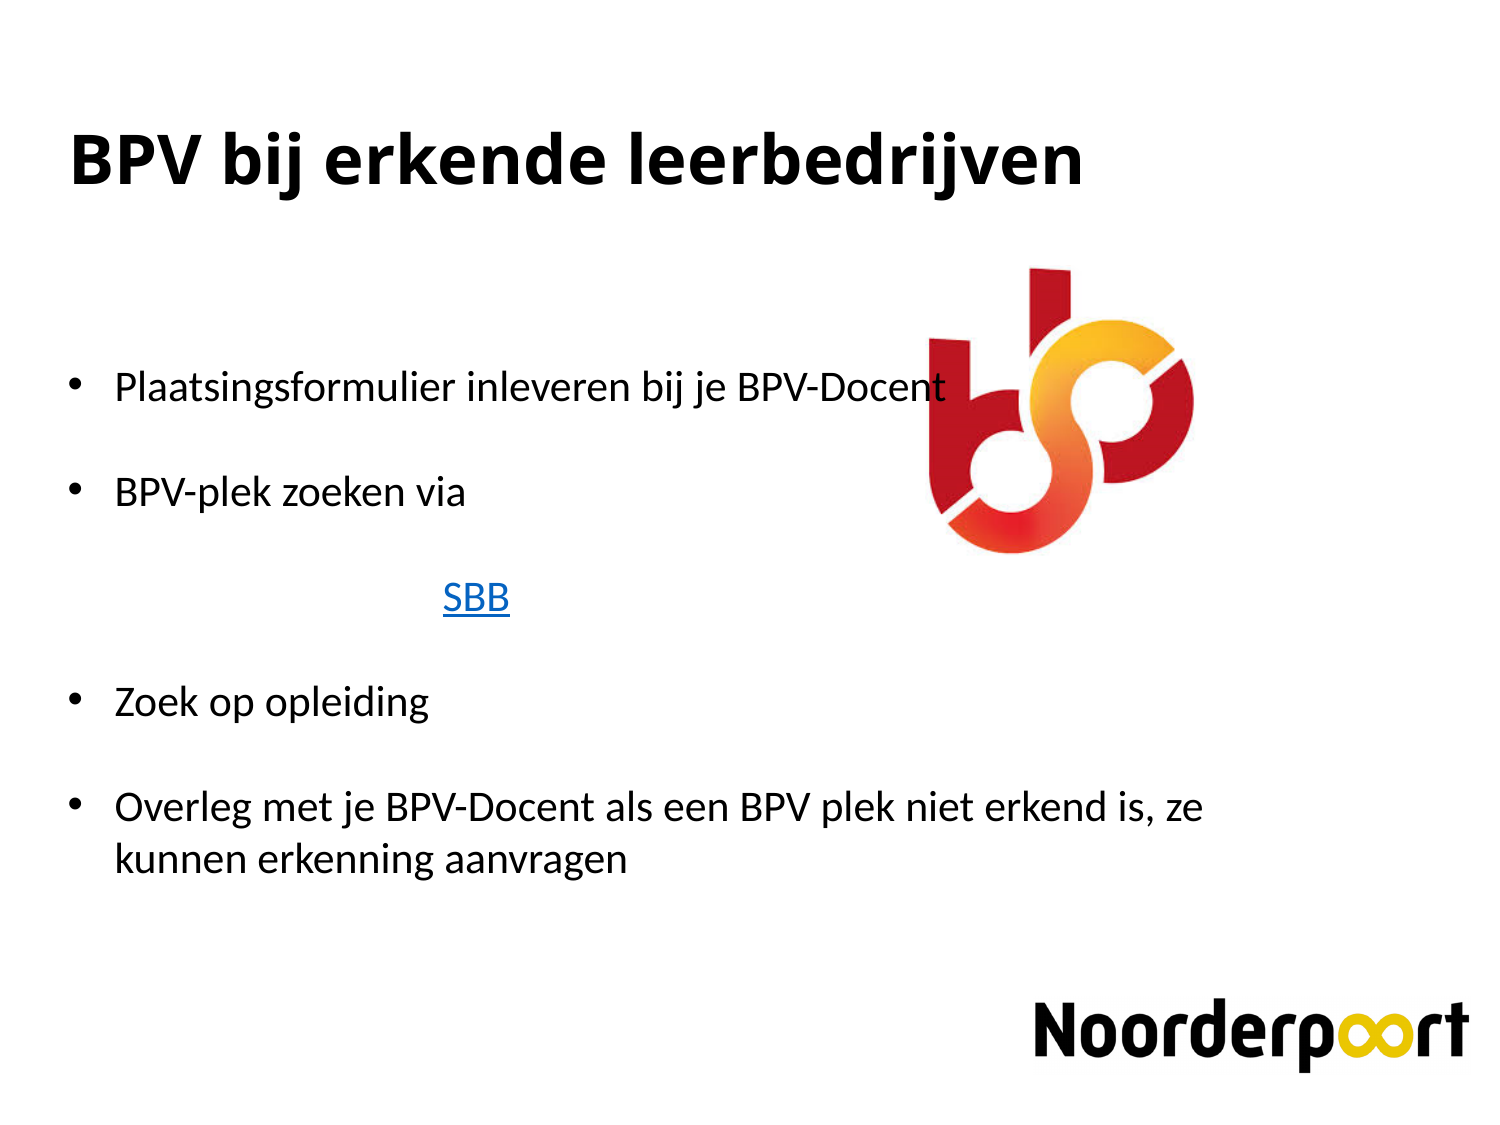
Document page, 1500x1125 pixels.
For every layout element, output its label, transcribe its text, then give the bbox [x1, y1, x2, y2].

picture [915, 265, 1207, 557]
title BPV bij erkende leerbedrijven [53, 53, 1347, 271]
picture [1033, 996, 1471, 1075]
text_box Plaatsingsformulier inleveren bij je BPV-Docent BPV-plek zoeken via SBB Zoek op opleiding Overleg met je BPV-Docent als een BPV plek niet erkend is, ze kunnen erkenning aanvragen [53, 350, 1329, 891]
